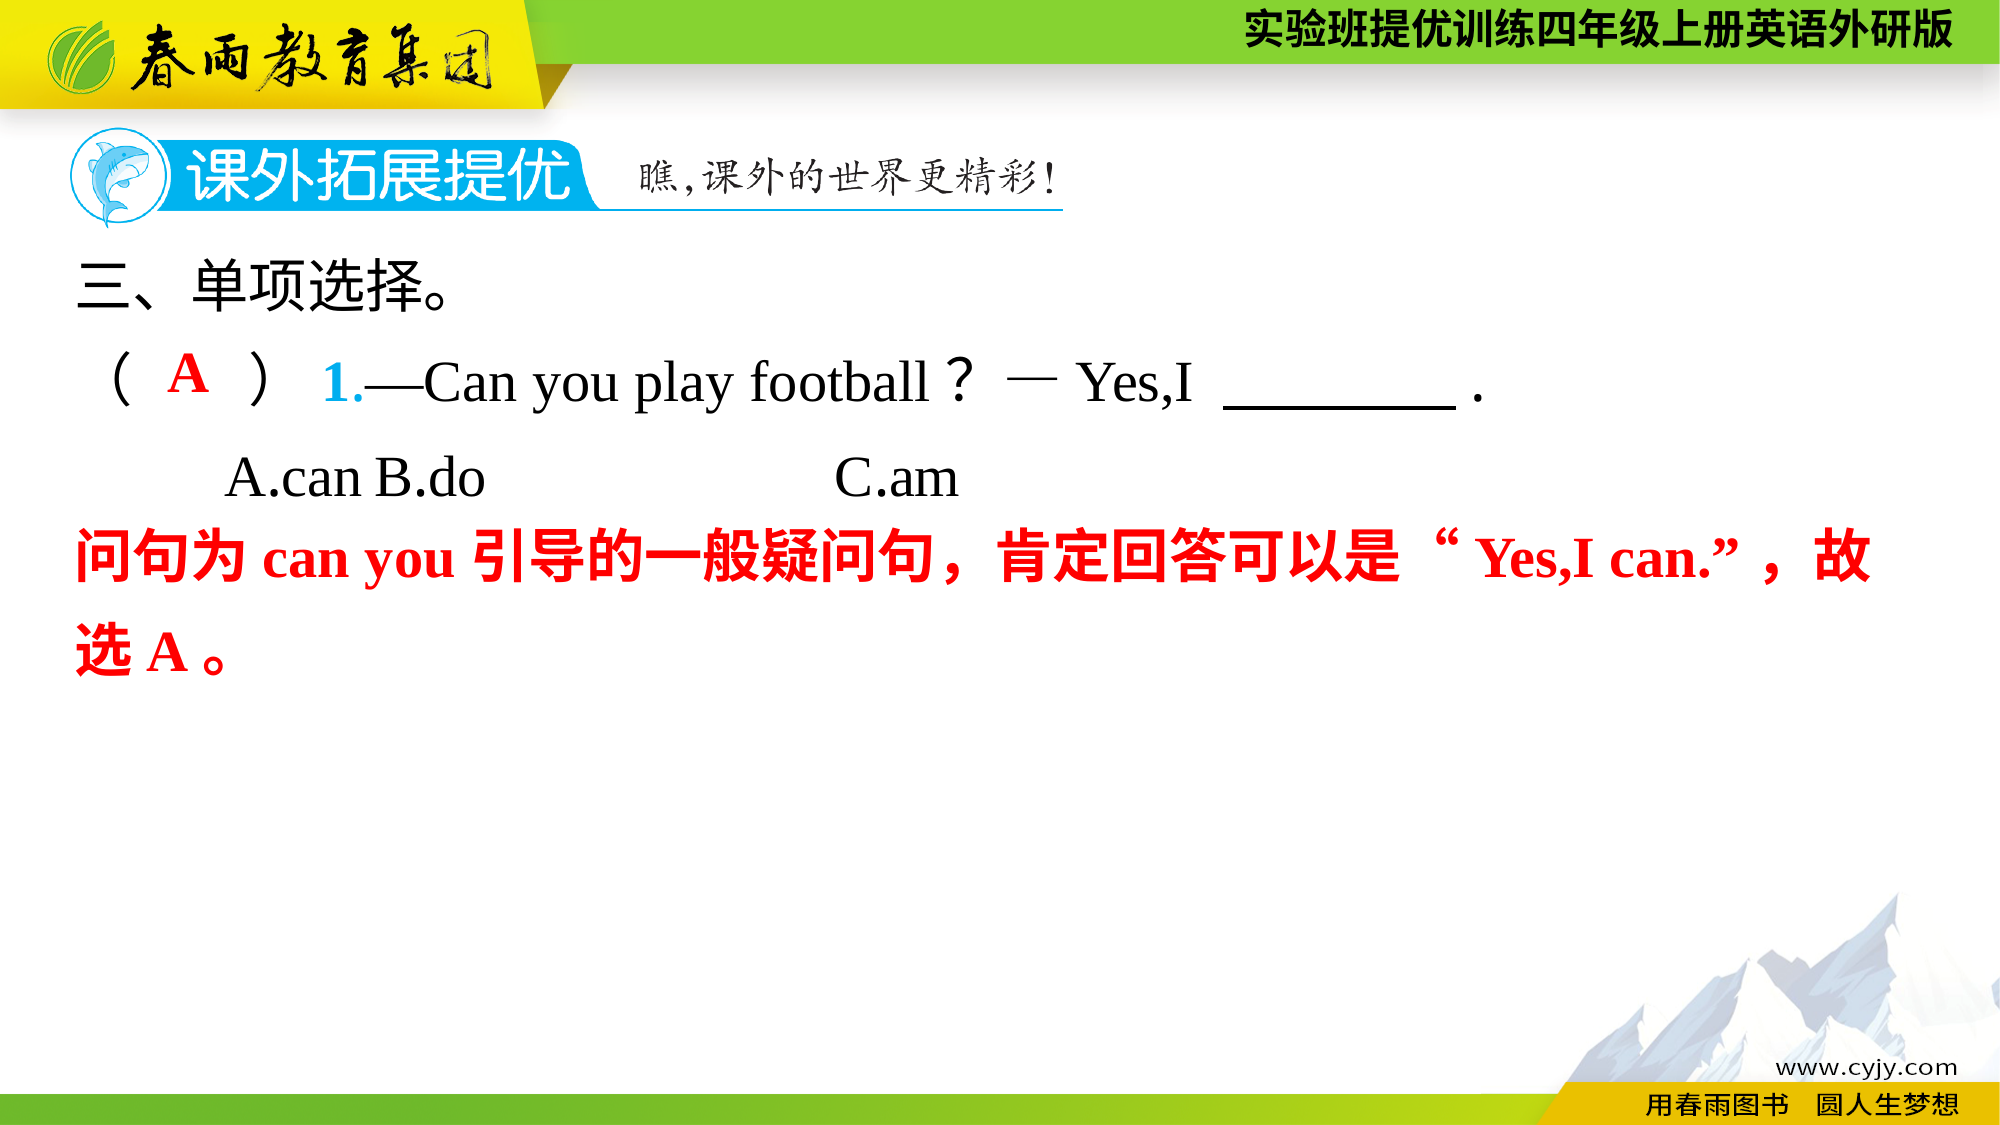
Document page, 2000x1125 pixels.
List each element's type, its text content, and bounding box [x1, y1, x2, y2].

text_box 问句为can you引导的一般疑问句，肯定回答可以是“Yes,I can.”，故 选A。 [59, 487, 1944, 691]
list 三、单项选择。 （ ）1.—Can you play football？—Yes,I . A.can B.do C.am [59, 216, 1944, 487]
text_box A [152, 302, 225, 412]
picture [0, 0, 2000, 1125]
